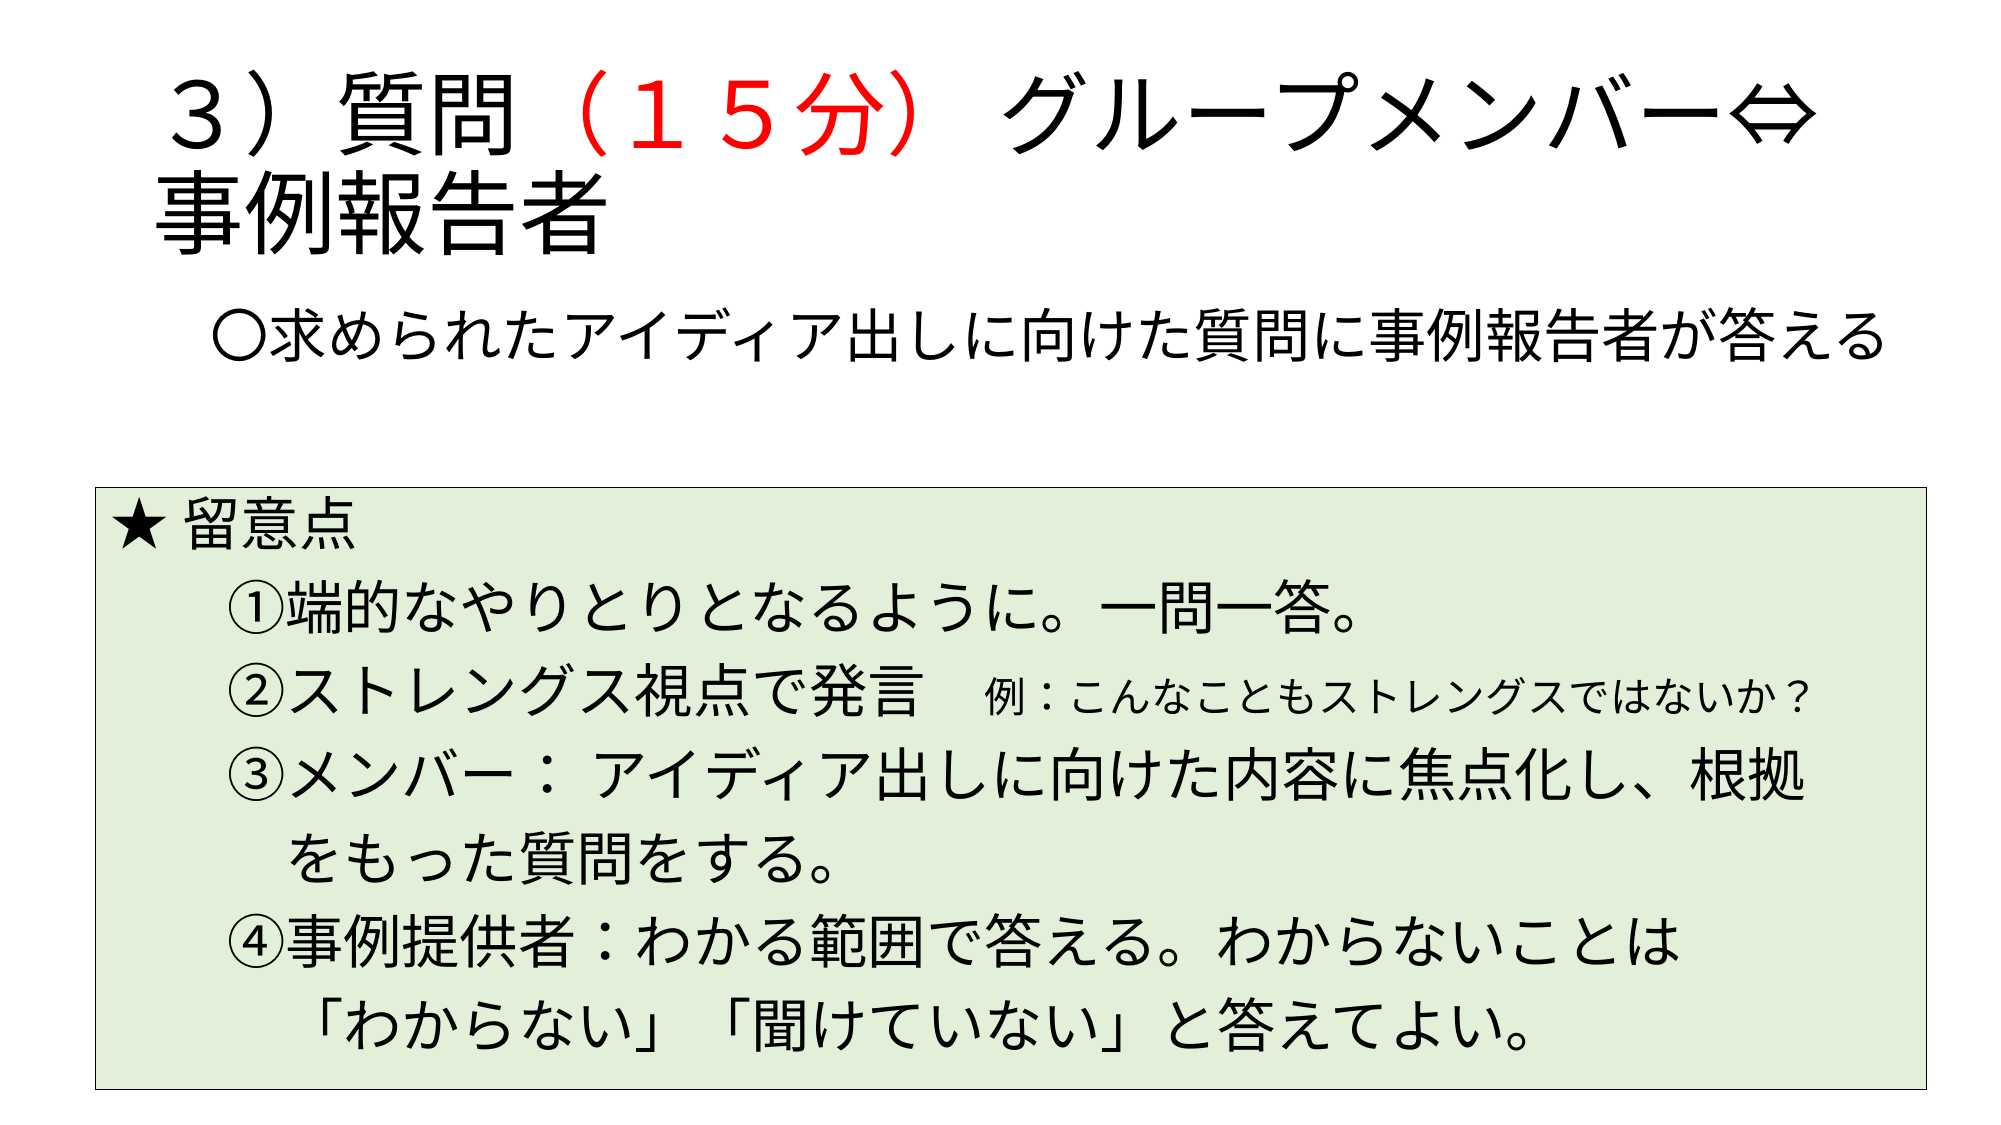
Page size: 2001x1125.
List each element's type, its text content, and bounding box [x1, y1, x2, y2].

list 〇求められたアイディア出しに向けた質問に事例報告者が答える [137, 299, 1969, 466]
title ３）質問（１５分） グループメンバー⇔事例報告者 [137, 59, 1863, 278]
text_box ★留意点 ①端的なやりとりとなるように。一問一答。 ②ストレングス視点で発言 例：こんなこともストレングスではないか？ ③メンバー： アイディア出しに向けた内容に焦点化し、根拠 をもった質問をする。 ④事例提供者：わかる範囲で答える。わからないことは 「わからない」「聞けていない」と答えてよい。 [95, 487, 1927, 1090]
